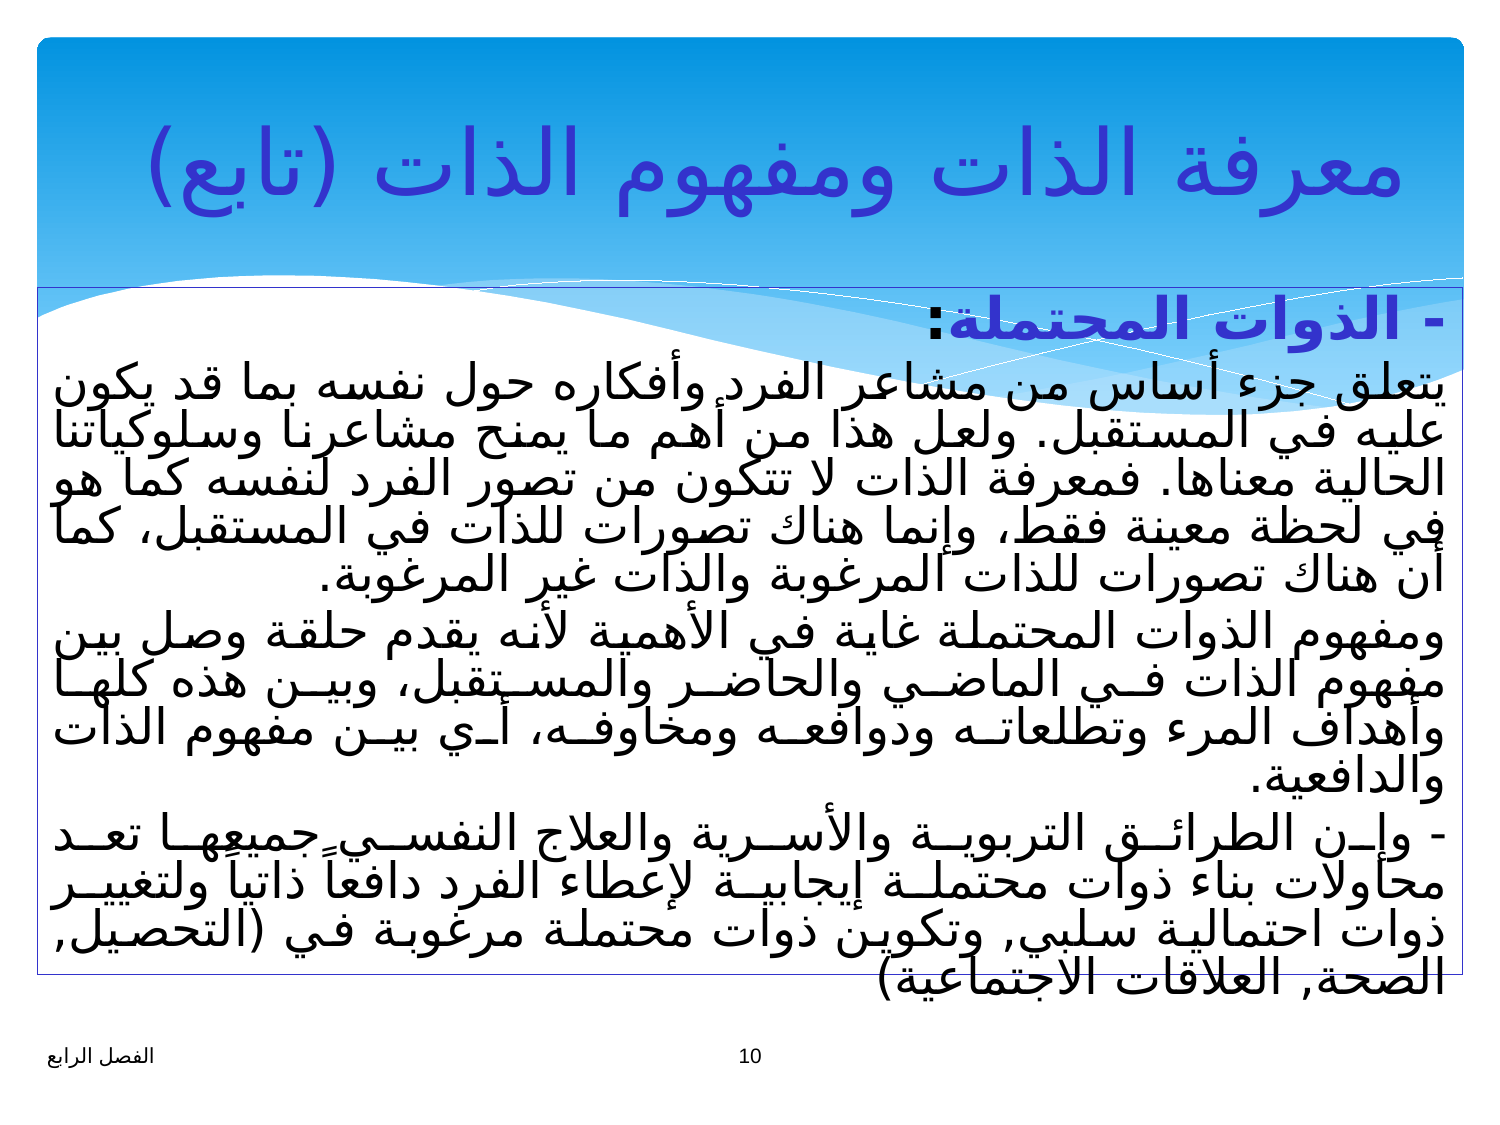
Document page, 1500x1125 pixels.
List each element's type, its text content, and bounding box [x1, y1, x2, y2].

slide_number 10 [654, 1025, 846, 1086]
list - الذوات المحتملة: يتعلق جزء أساس من مشاعر الفرد وأفكاره حول نفسه بما قد يكون عليه في المستقبل. ولعل هذا من أهم ما يمنح مشاعرنا وسلوكياتنا الحالية معناها. فمعرفة الذات لا تتكون من تصور الفرد لنفسه كما هو في لحظة معينة فقط، وإنما هناك تصورات للذات في المستقبل، كما أن هناك تصورات للذات المرغوبة والذات غير المرغوبة. ومفهوم الذوات المحتملة غاية في الأهمية لأنه يقدم حلقة وصل بين مفهوم الذات في الماضي والحاضر والمستقبل، وبين هذه كلها وأهداف المرء وتطلعاته ودوافعه ومخاوفه، أي بين مفهوم الذات والدافعية. - وإن الطرائق التربوية والأسرية والعلاج النفسي جميعها تعد محاولات بناء ذوات محتملة إيجابية لإعطاء الفرد دافعاً ذاتياً ولتغيير ذوات احتمالية سلبي, وتكوين ذوات محتملة مرغوبة في (التحصيل, الصحة, العلاقات الاجتماعية) [37, 287, 1463, 975]
title معرفة الذات ومفهوم الذات (تابع) [75, 55, 1425, 261]
footer الفصل الرابع [31, 1025, 653, 1086]
